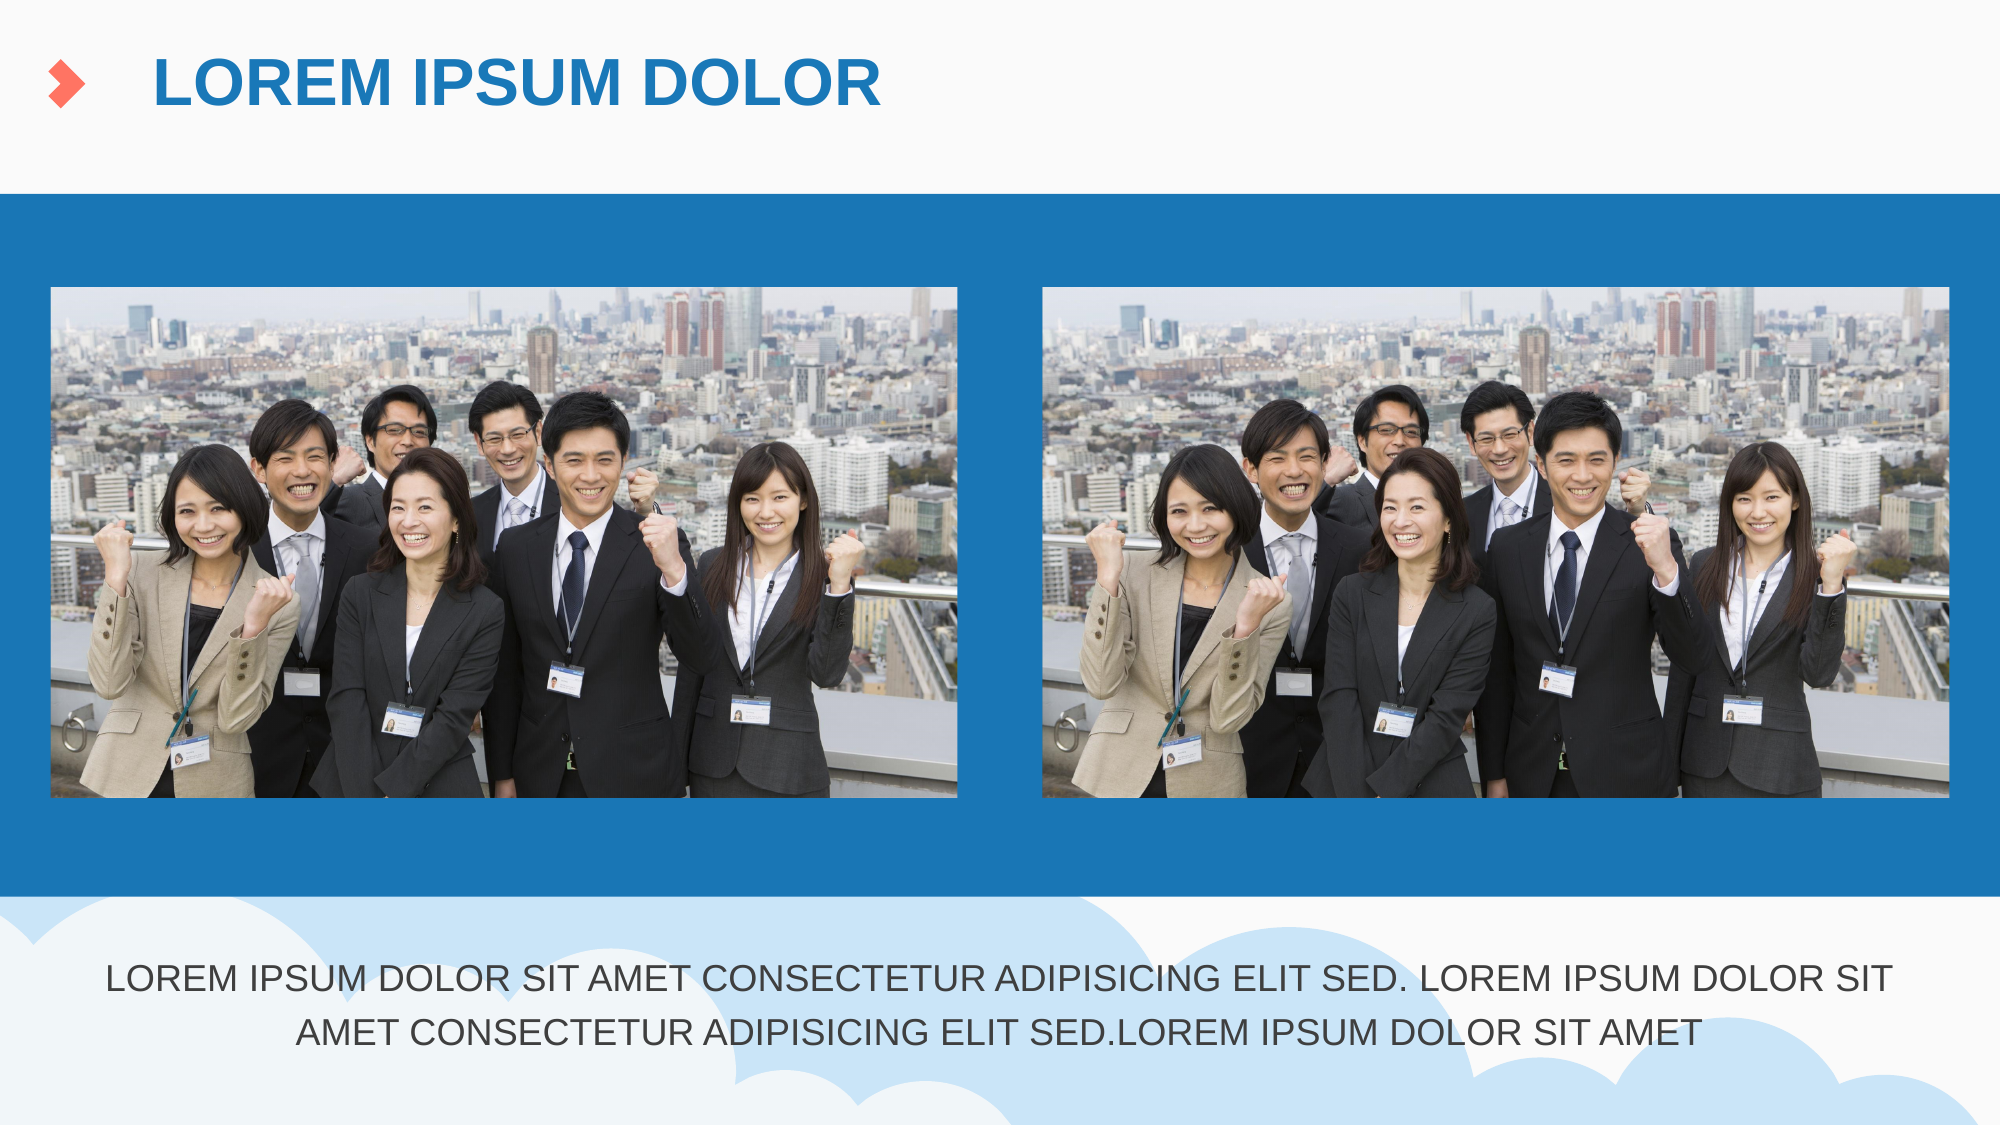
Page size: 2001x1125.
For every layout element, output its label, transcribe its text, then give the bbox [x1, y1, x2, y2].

text_box [1041, 287, 1950, 799]
text_box [0, 193, 2000, 898]
text_box LOREM IPSUM DOLOR SIT AMET CONSECTETUR ADIPISICING ELIT SED. LOREM IPSUM DOLOR SIT AMET CONSECTETUR ADIPISICING ELIT SED.LOREM IPSUM DOLOR SIT AMET [50, 937, 1950, 1061]
title LOREM IPSUM DOLOR [137, 19, 1886, 148]
text_box [50, 287, 958, 799]
